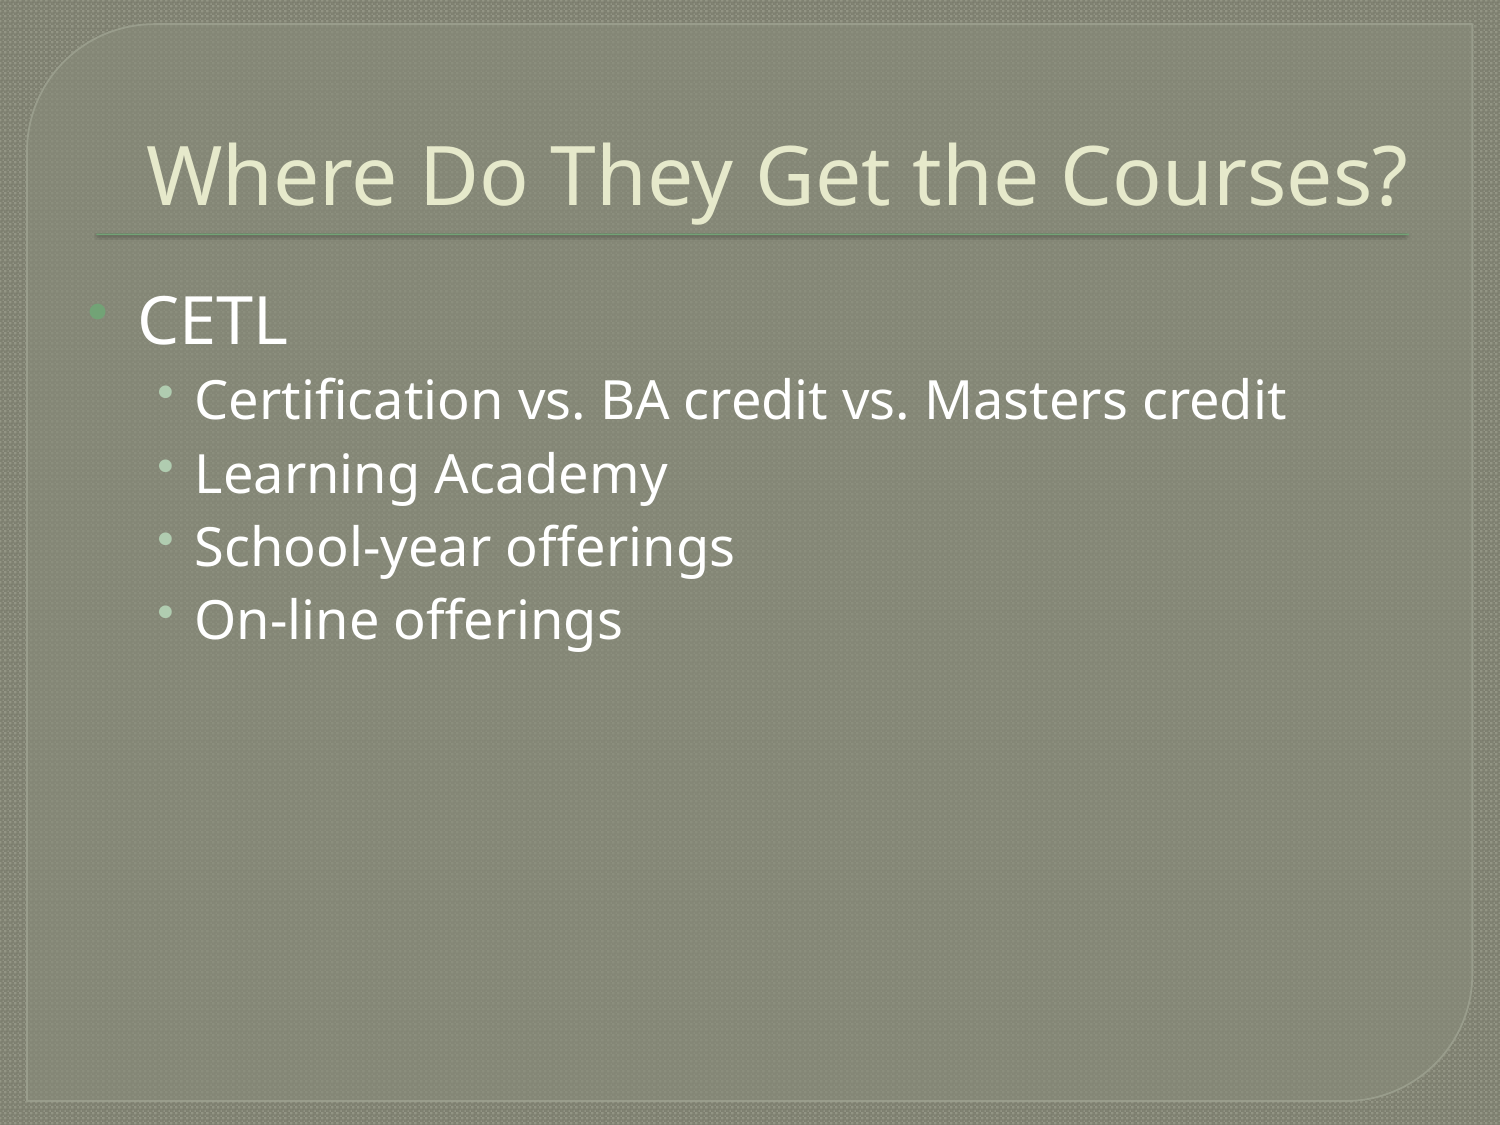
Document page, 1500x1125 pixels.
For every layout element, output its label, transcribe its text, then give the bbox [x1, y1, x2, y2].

list CETL Certification vs. BA credit vs. Masters credit Learning Academy School-year offerings On-line offerings [75, 270, 1425, 1013]
title Where Do They Get the Courses? [75, 41, 1425, 230]
